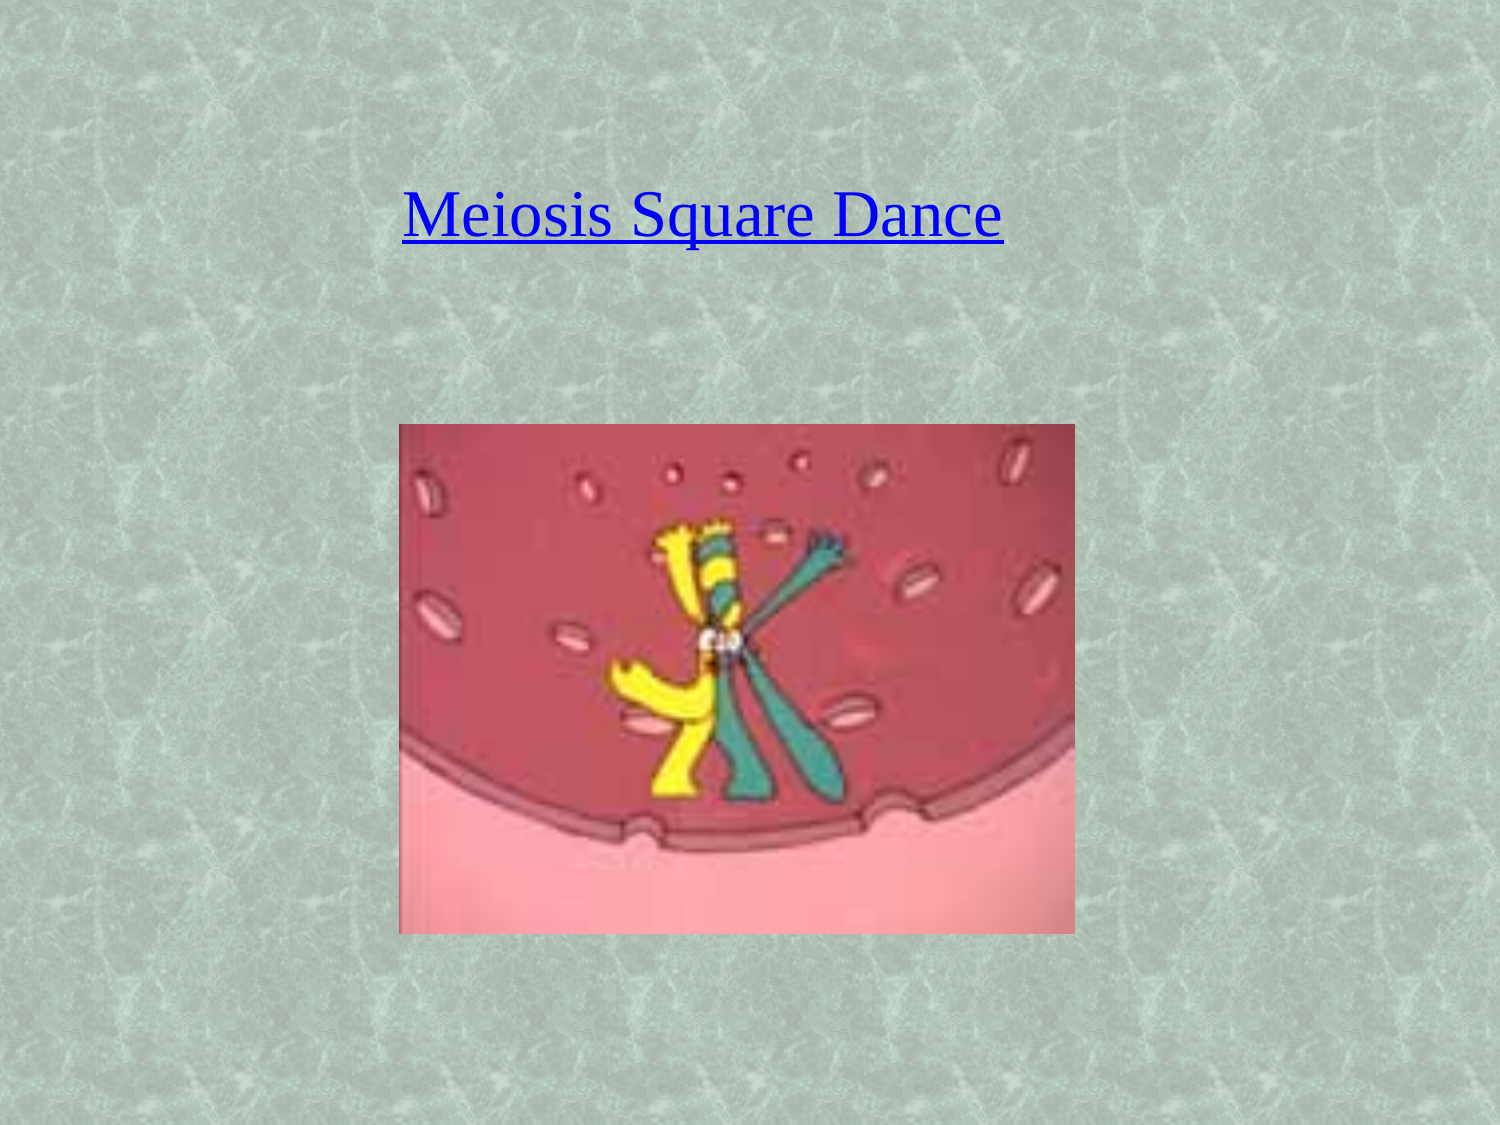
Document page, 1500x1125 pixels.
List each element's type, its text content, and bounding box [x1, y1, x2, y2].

text_box Meiosis Square Dance [387, 162, 1050, 258]
picture [399, 424, 1076, 934]
